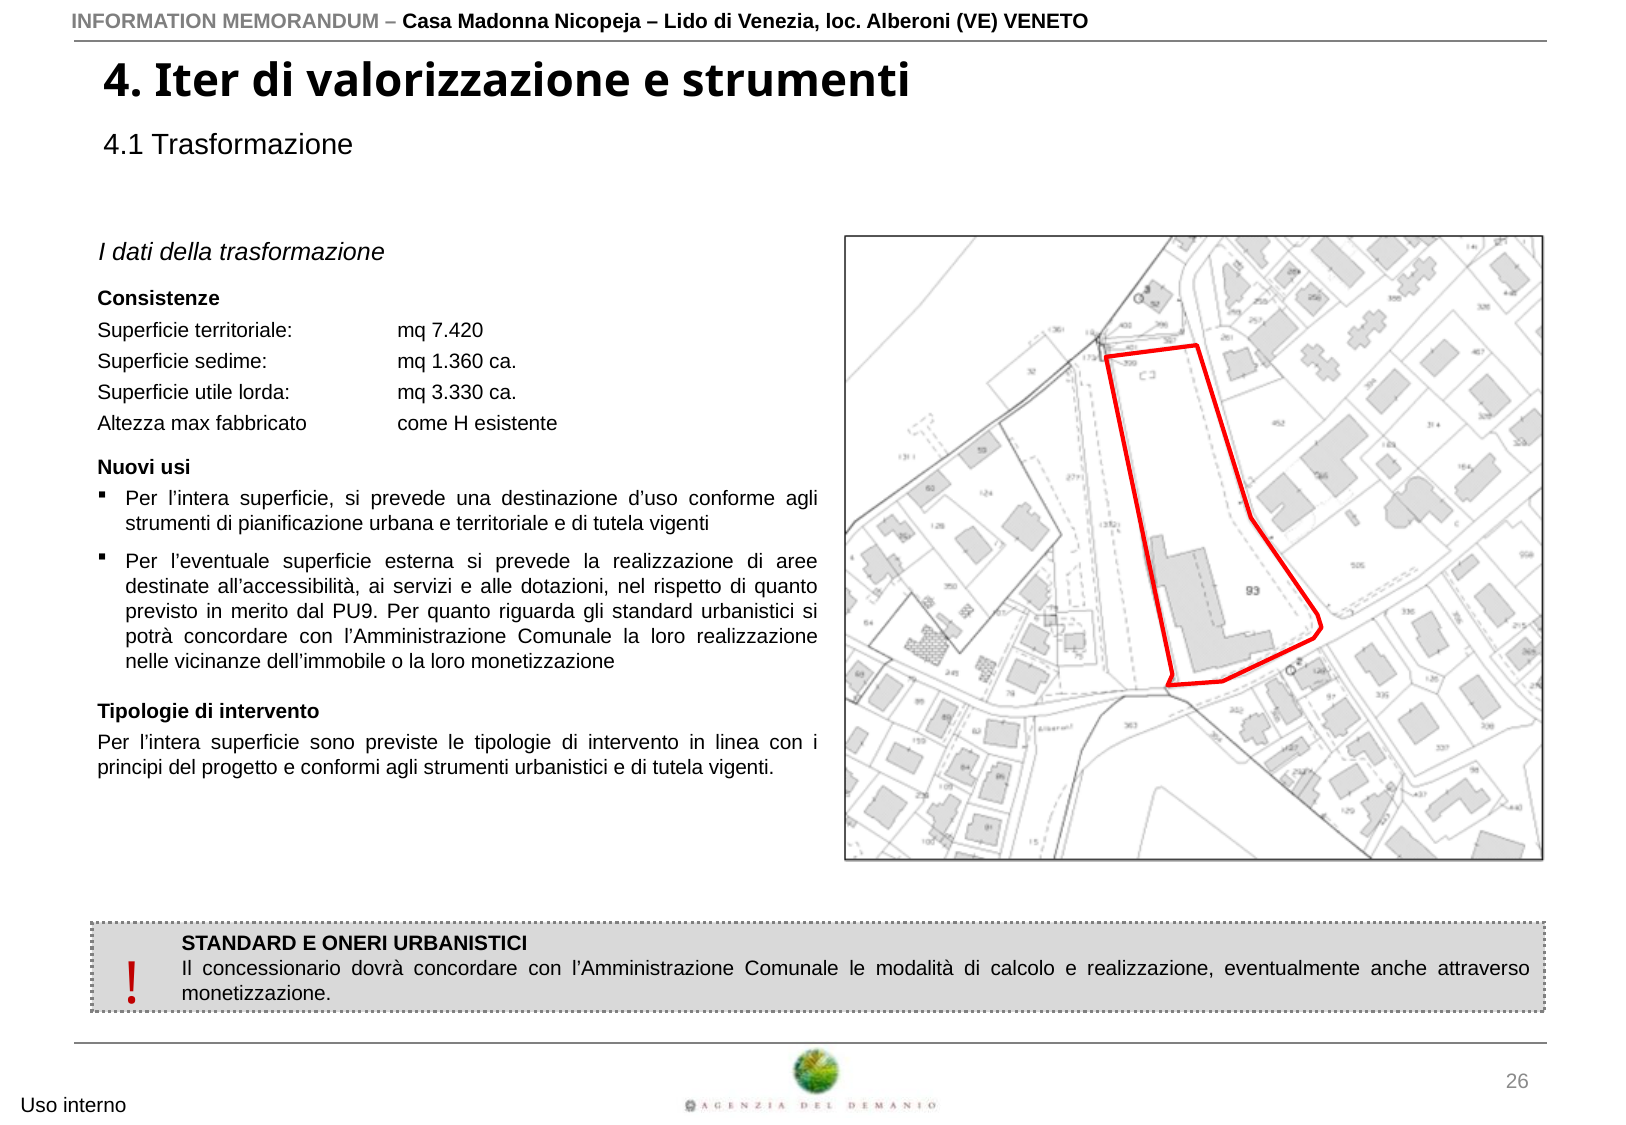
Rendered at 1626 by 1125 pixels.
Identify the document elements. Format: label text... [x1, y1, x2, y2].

picture [843, 233, 1546, 862]
picture [676, 1044, 944, 1118]
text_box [91, 921, 1546, 1024]
text_box 4. Iter di valorizzazione e strumenti [88, 42, 1310, 113]
text_box 4.1 Trasformazione [88, 118, 1515, 168]
text_box I dati della trasformazione [82, 227, 677, 273]
slide_number 26 [1164, 1049, 1544, 1110]
text_box Consistenze Superficie territoriale: mq 7.420 Superficie sedime: mq 1.360 ca. Superficie utile lorda: mq 3.330 ca. Altezza max fabbricato come H esistente Nuovi usi Per l’intera superficie, si prevede una destinazione d’uso conforme agli strumenti di pianificazione urbana e territoriale e di tutela vigenti Per l’eventuale superficie esterna si prevede la realizzazione di aree destinate all’accessibilità, ai servizi e alle dotazioni, nel rispetto di quanto previsto in merito dal PU9. Per quanto riguarda gli standard urbanistici si potrà concordare con l’Amministrazione Comunale la loro realizzazione nelle vicinanze dell’immobile o la loro monetizzazione Tipologie di intervento Per l’intera superficie sono previste le tipologie di intervento in linea con i principi del progetto e conformi agli strumenti urbanistici e di tutela vigenti. [82, 277, 833, 786]
